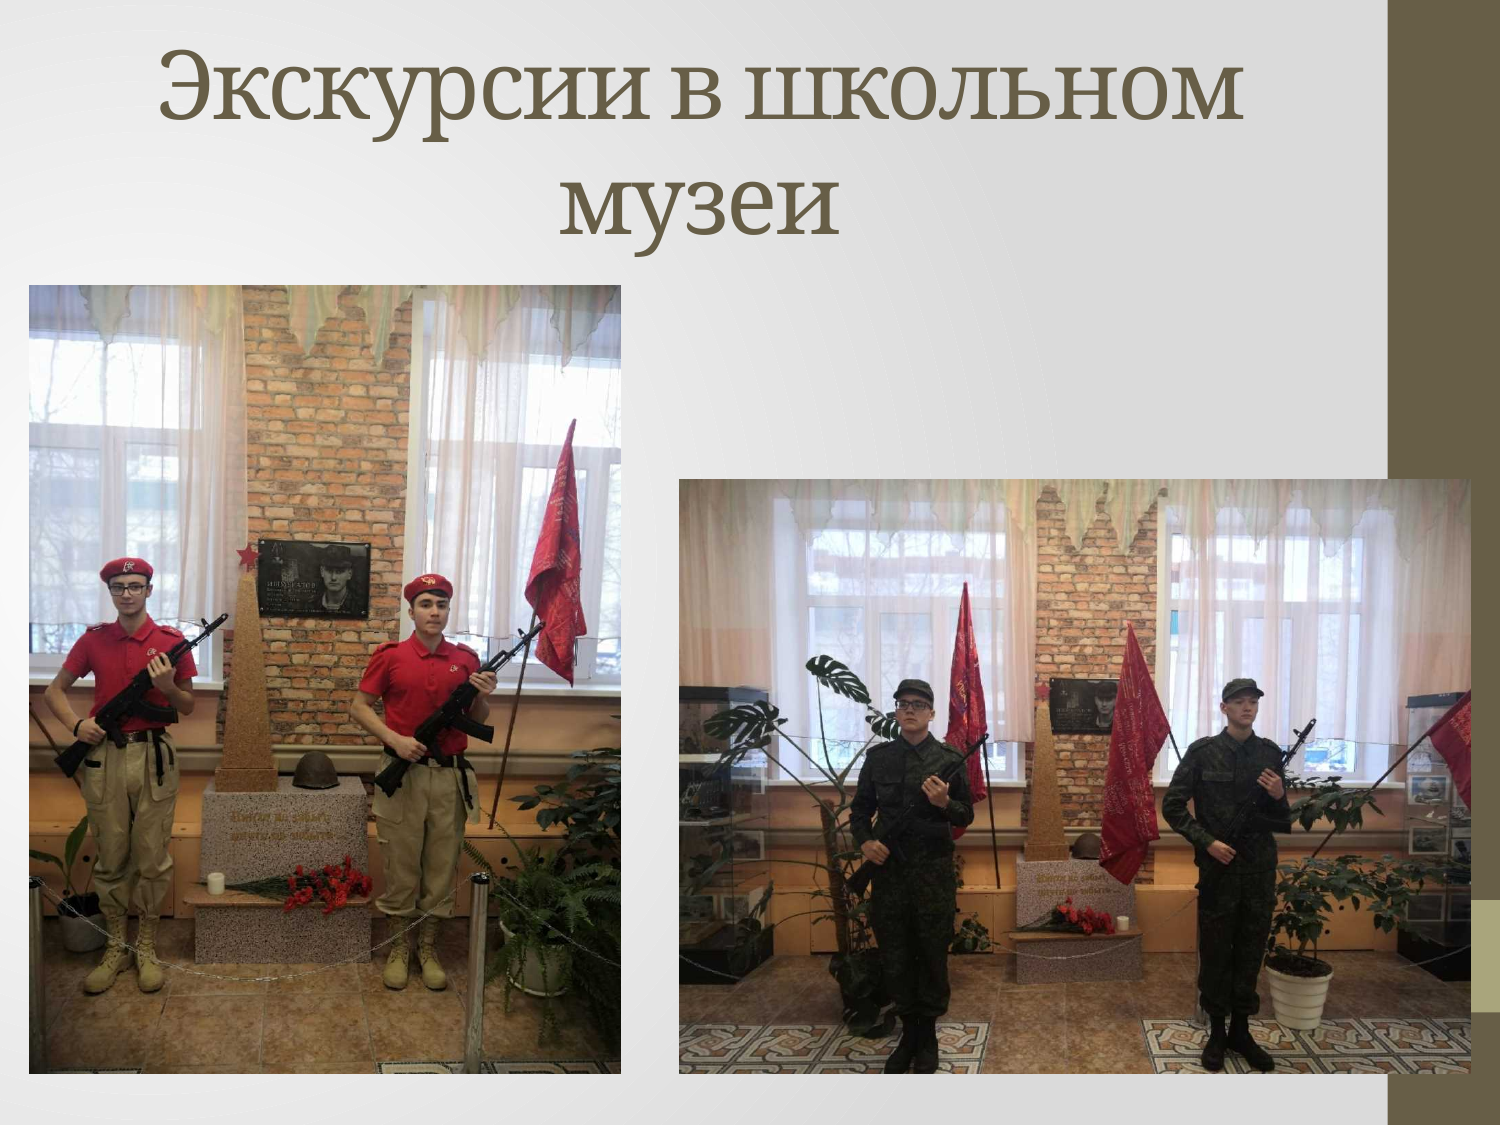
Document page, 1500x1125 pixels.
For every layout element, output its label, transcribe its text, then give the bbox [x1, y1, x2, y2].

title Экскурсии в школьном музеи [75, 45, 1325, 233]
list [28, 285, 621, 1074]
picture [678, 479, 1472, 1074]
